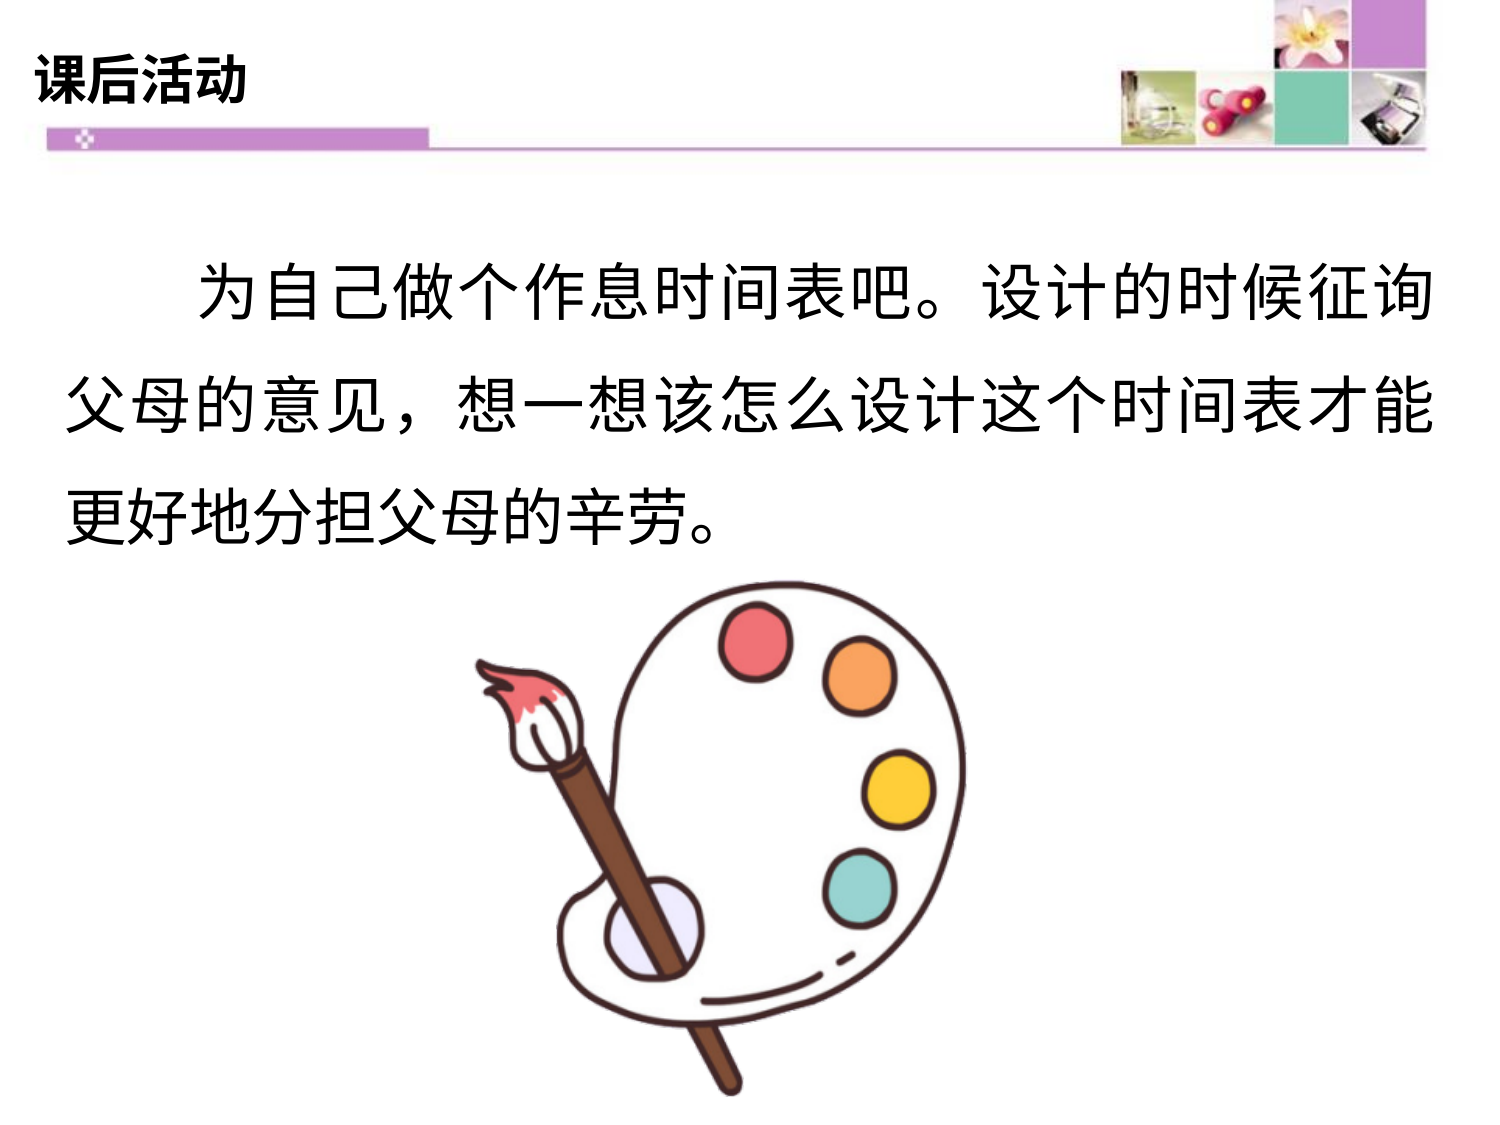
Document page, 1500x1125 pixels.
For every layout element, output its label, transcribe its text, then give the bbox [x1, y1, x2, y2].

picture [0, 0, 1500, 1125]
title 课后活动 [18, 38, 1483, 119]
text_box 为自己做个作息时间表吧。设计的时候征询父母的意见，想一想该怎么设计这个时间表才能更好地分担父母的辛劳。 [49, 208, 1450, 556]
